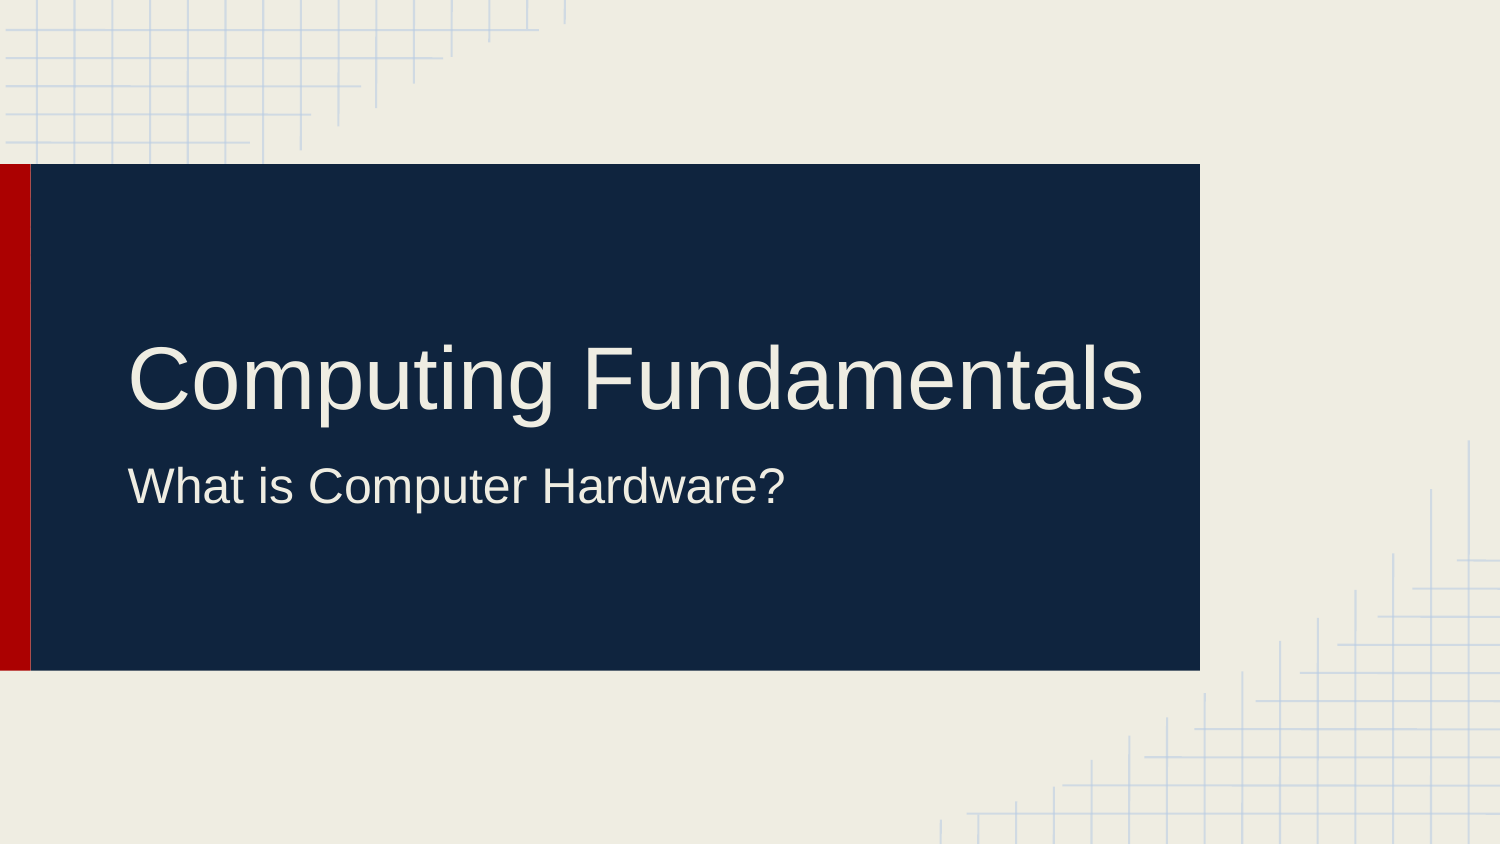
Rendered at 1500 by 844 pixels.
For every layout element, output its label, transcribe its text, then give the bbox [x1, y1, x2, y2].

subtitle What is Computer Hardware? [112, 442, 1163, 554]
title Computing Fundamentals [112, 216, 1163, 442]
